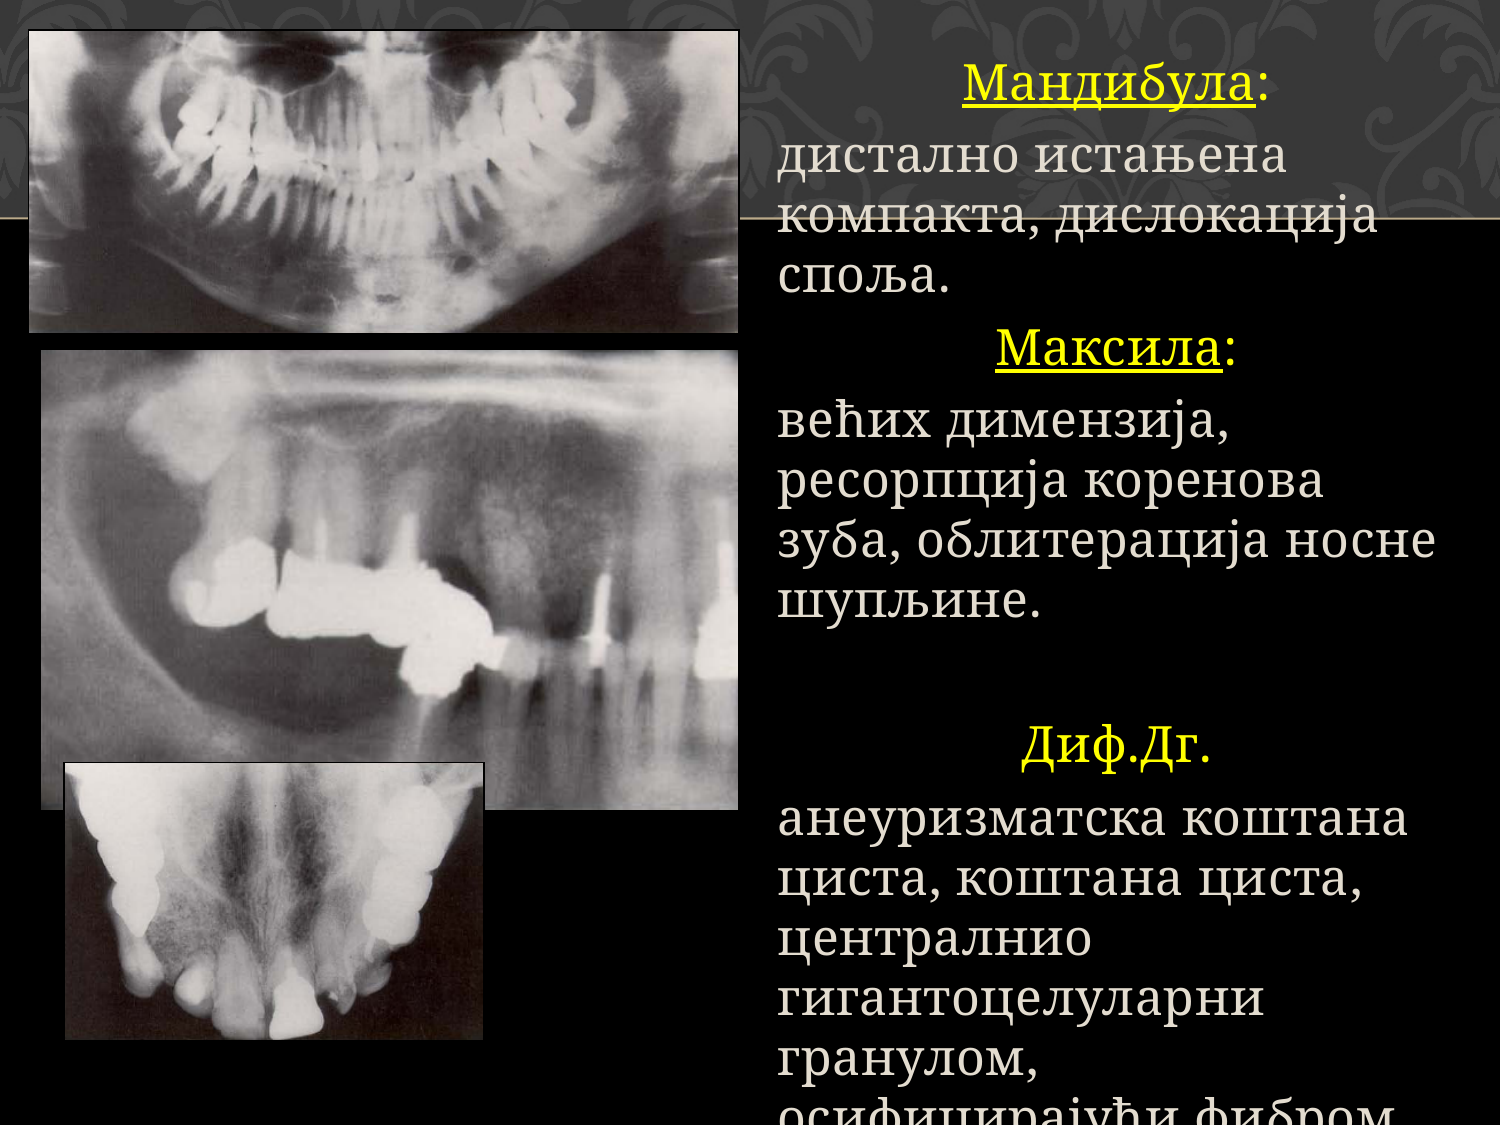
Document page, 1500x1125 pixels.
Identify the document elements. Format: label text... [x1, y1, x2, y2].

picture [29, 30, 739, 334]
list Мандибула: дистално истањена компакта, дислокација споља. Максила: већих димензија, ресорпција коренова зуба, облитерација носне шупљине. Диф.Дг. анеуризматска коштана циста, коштана циста, централнио гигантоцелуларни гранулом, осифицирајући фибром, Пеџетова болест [762, 42, 1471, 1005]
picture [40, 349, 739, 1041]
